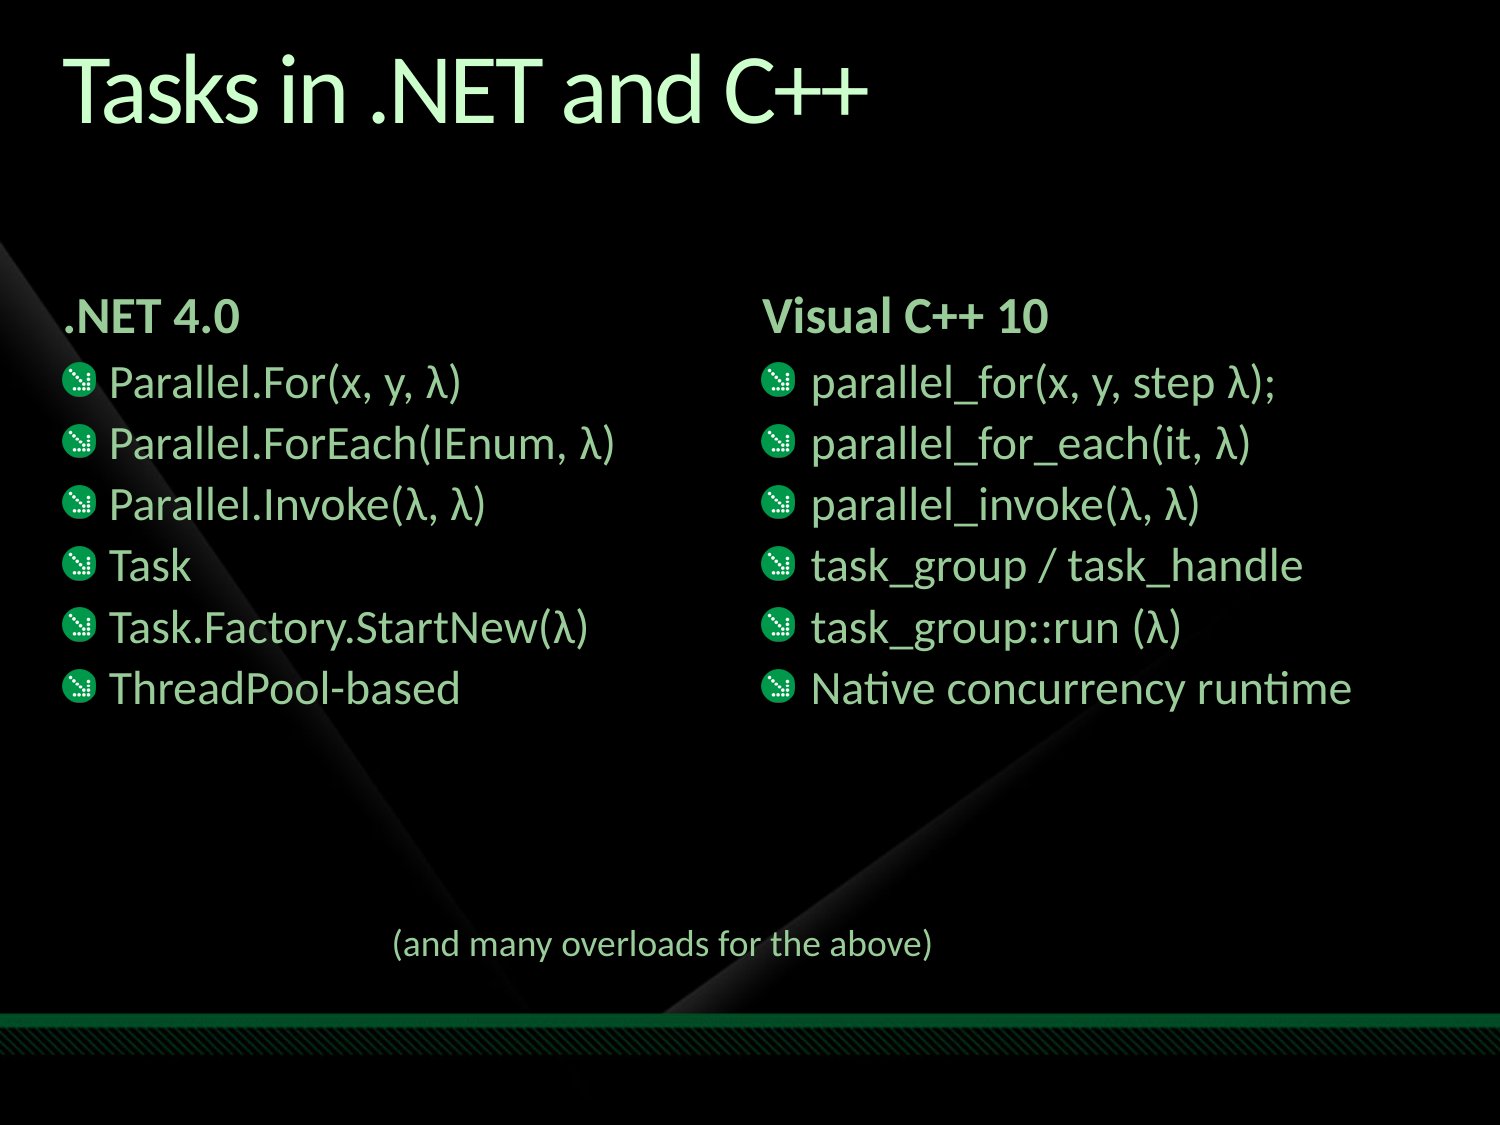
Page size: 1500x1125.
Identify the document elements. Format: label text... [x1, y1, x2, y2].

picture [0, 0, 1500, 1125]
list Visual C++ 10 [762, 231, 1438, 346]
title Tasks in .NET and C++ [62, 37, 1438, 147]
list Parallel.For(x, y, λ) Parallel.ForEach(IEnum, λ) Parallel.Invoke(λ, λ) Task Task.Factory.StartNew(λ) ThreadPool-based [62, 356, 738, 609]
list .NET 4.0 [62, 231, 738, 346]
text_box (and many overloads for the above) [376, 911, 949, 972]
list parallel_for(x, y, step λ); parallel_for_each(it, λ) parallel_invoke(λ, λ) task_group / task_handle task_group::run (λ) Native concurrency runtime [761, 356, 1438, 609]
